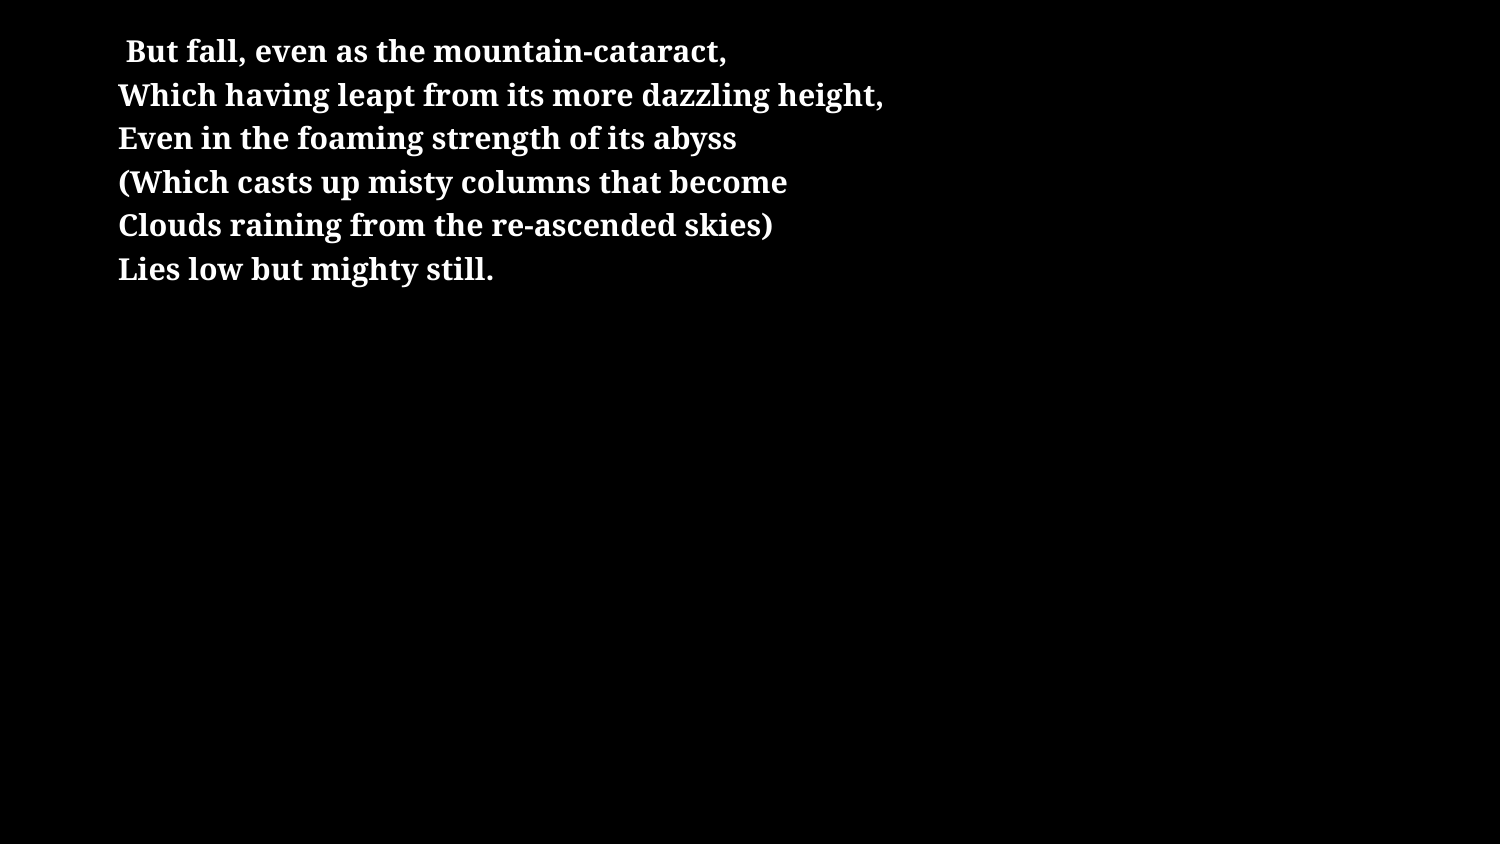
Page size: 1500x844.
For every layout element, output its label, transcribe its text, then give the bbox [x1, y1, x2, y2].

title But fall, even as the mountain-cataract, Which having leapt from its more dazzling height, Even in the foaming strength of its abyss (Which casts up misty columns that become Clouds raining from the re-ascended skies) Lies low but mighty still. [103, 17, 1397, 299]
